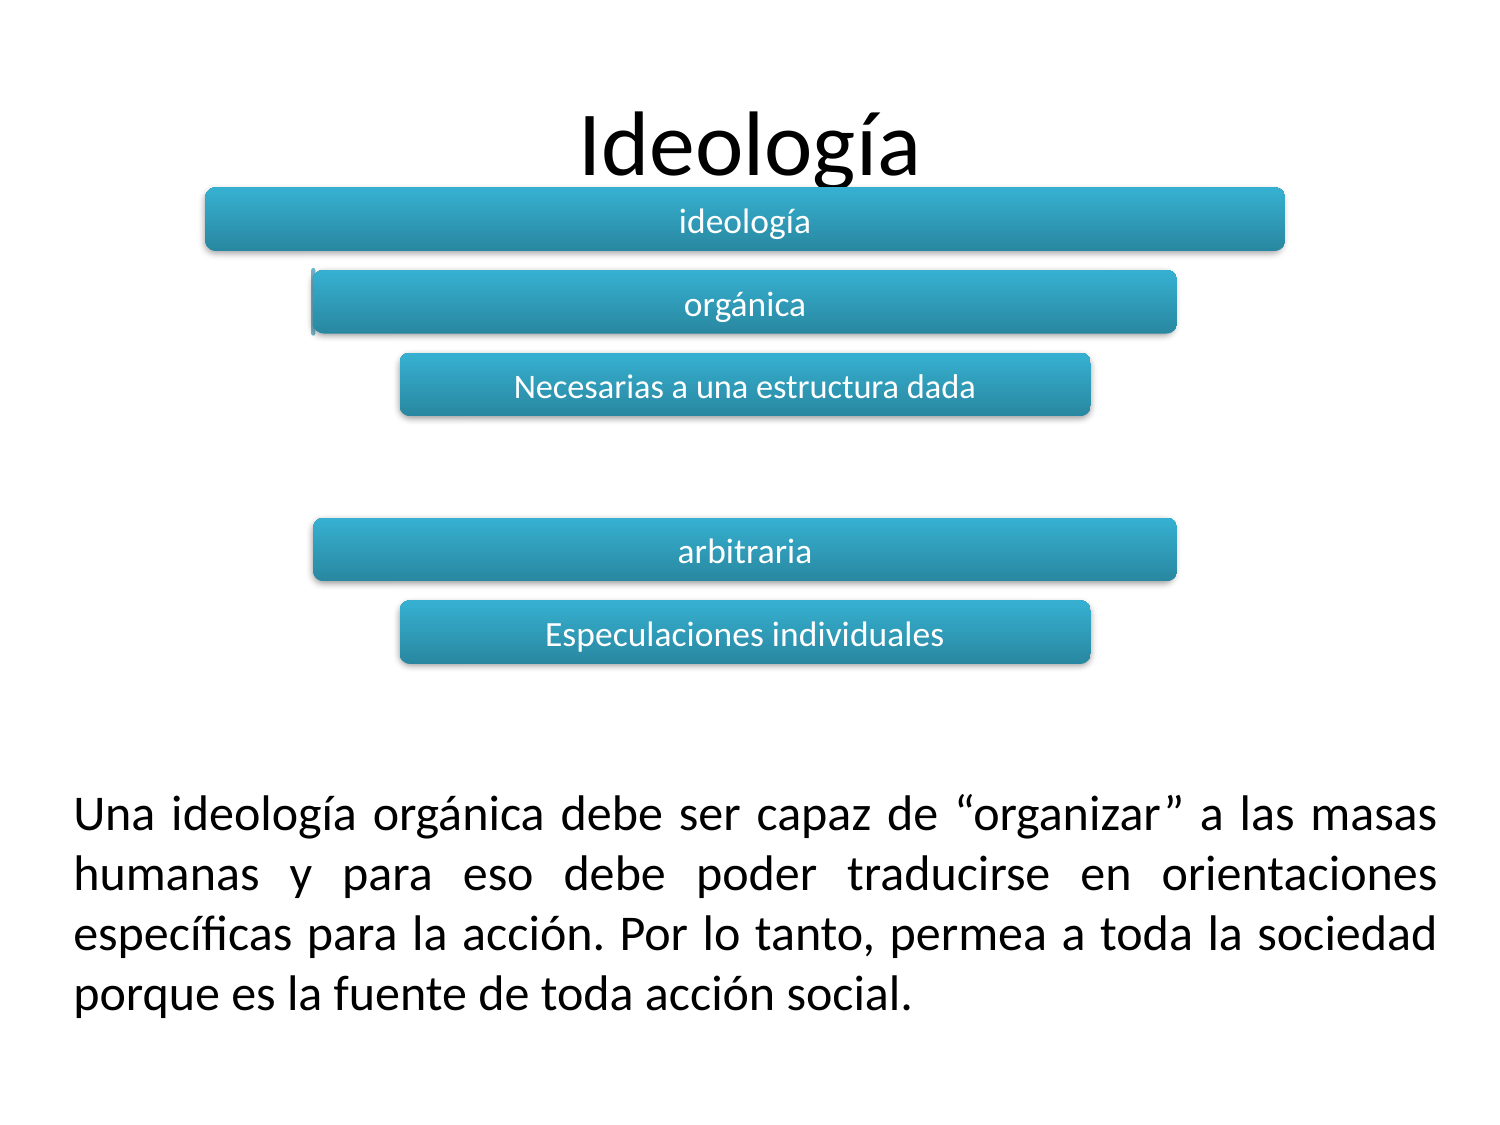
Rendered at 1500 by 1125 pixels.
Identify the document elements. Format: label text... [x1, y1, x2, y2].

text_box Una ideología orgánica debe ser capaz de “organizar” a las masas humanas y para eso debe poder traducirse en orientaciones específicas para la acción. Por lo tanto, permea a toda la sociedad porque es la fuente de toda acción social. [58, 773, 1453, 1029]
title Ideología [75, 45, 1425, 233]
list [70, 187, 1421, 830]
